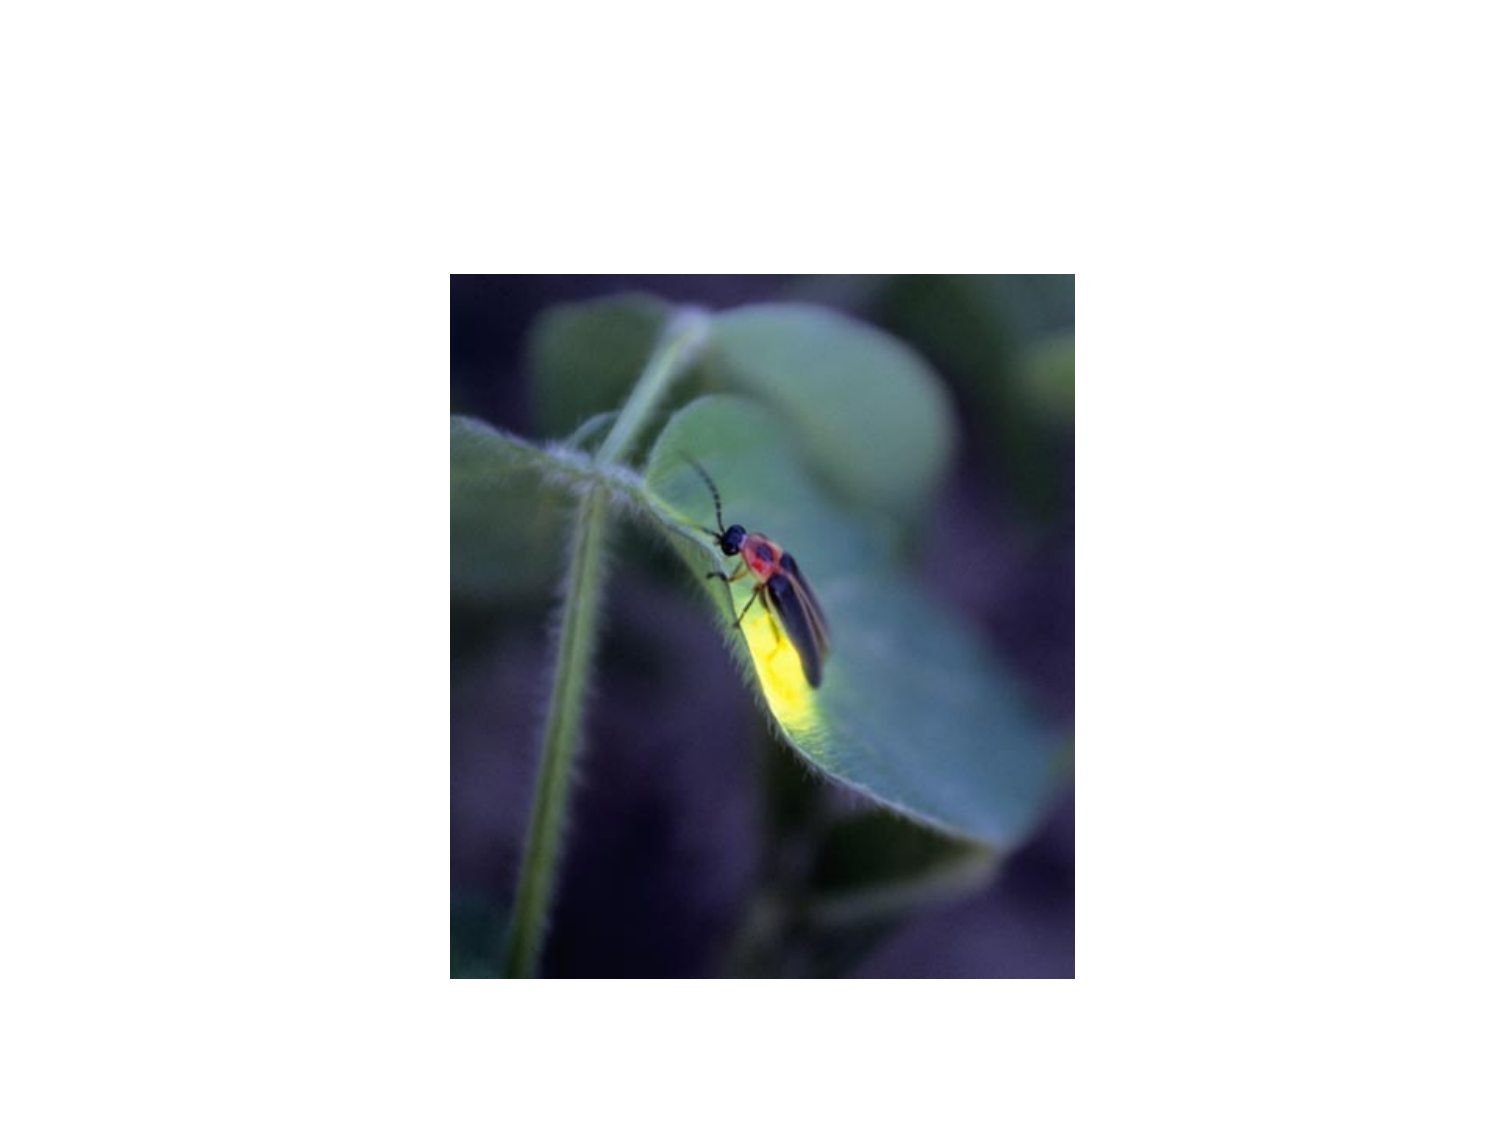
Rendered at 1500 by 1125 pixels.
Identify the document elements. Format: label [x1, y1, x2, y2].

picture [449, 274, 1076, 979]
